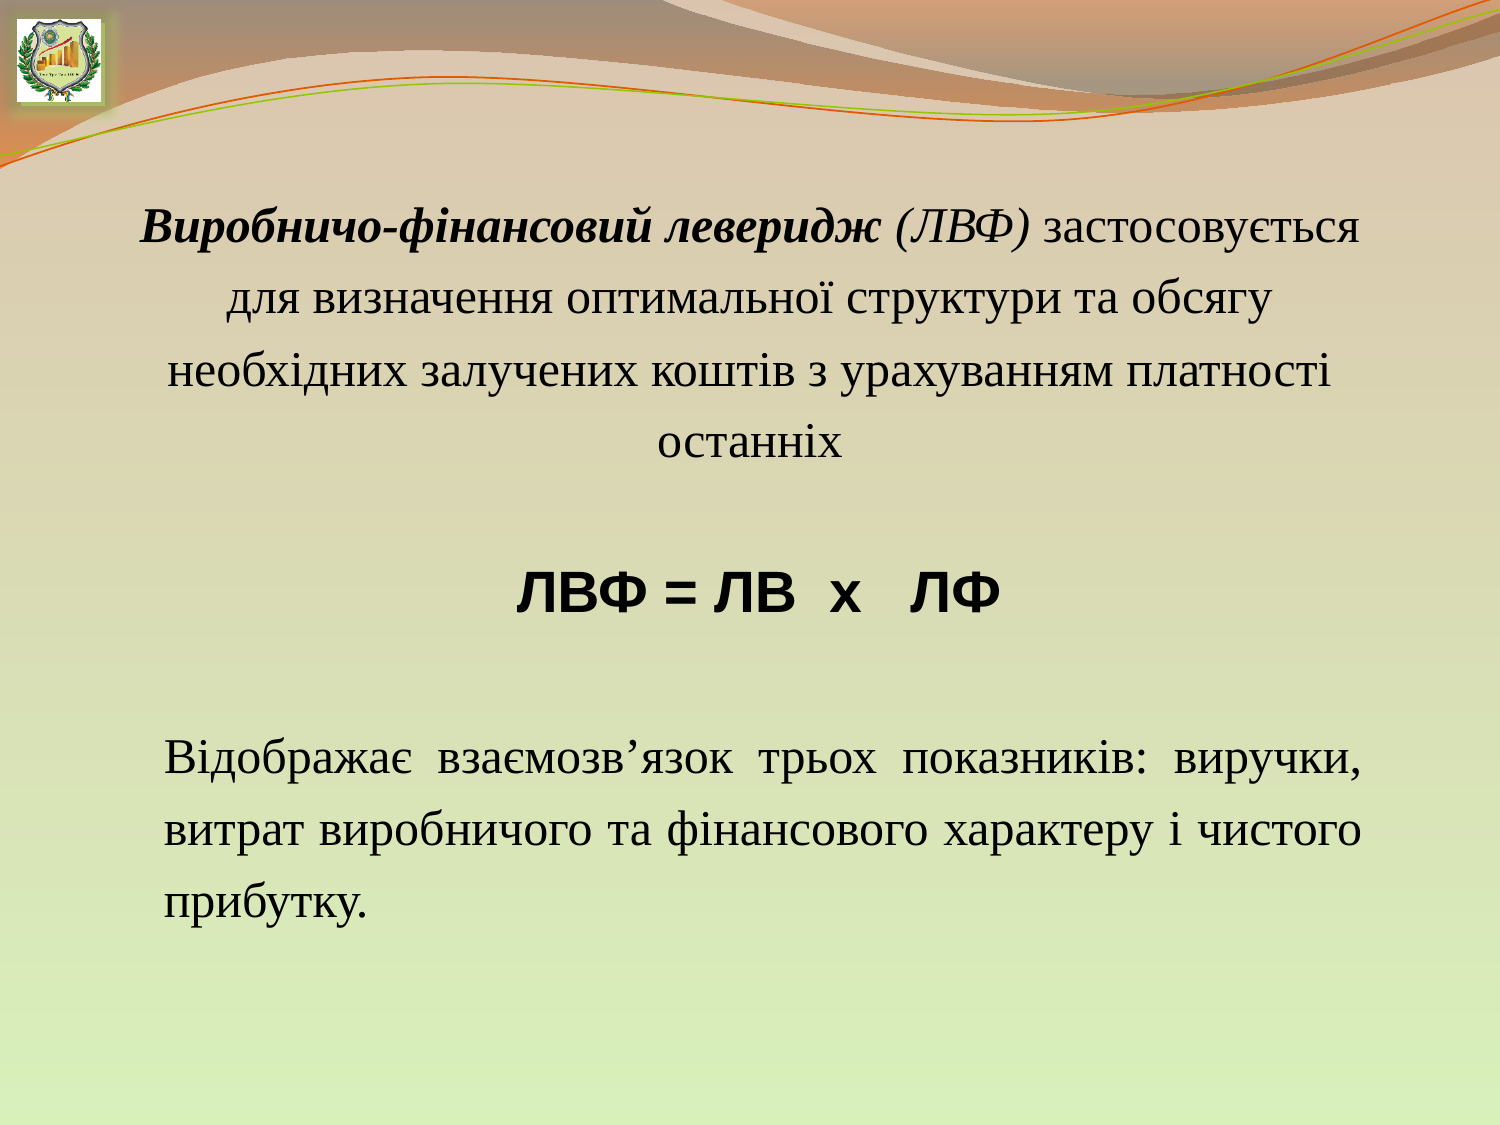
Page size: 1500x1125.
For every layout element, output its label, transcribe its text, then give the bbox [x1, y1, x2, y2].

text_box ЛВФ = ЛВ х ЛФ [501, 546, 1176, 632]
picture [17, 18, 101, 102]
text_box Виробничо-фінансовий леверидж (ЛВФ) застосовується для визначення оптимальної структури та обсягу необхідних залучених коштів з урахуванням платності останніх [123, 172, 1376, 476]
text_box Відображає взаємозв’язок трьох показників: виручки, витрат виробничого та фінансового характеру і чистого прибутку. [149, 704, 1378, 935]
